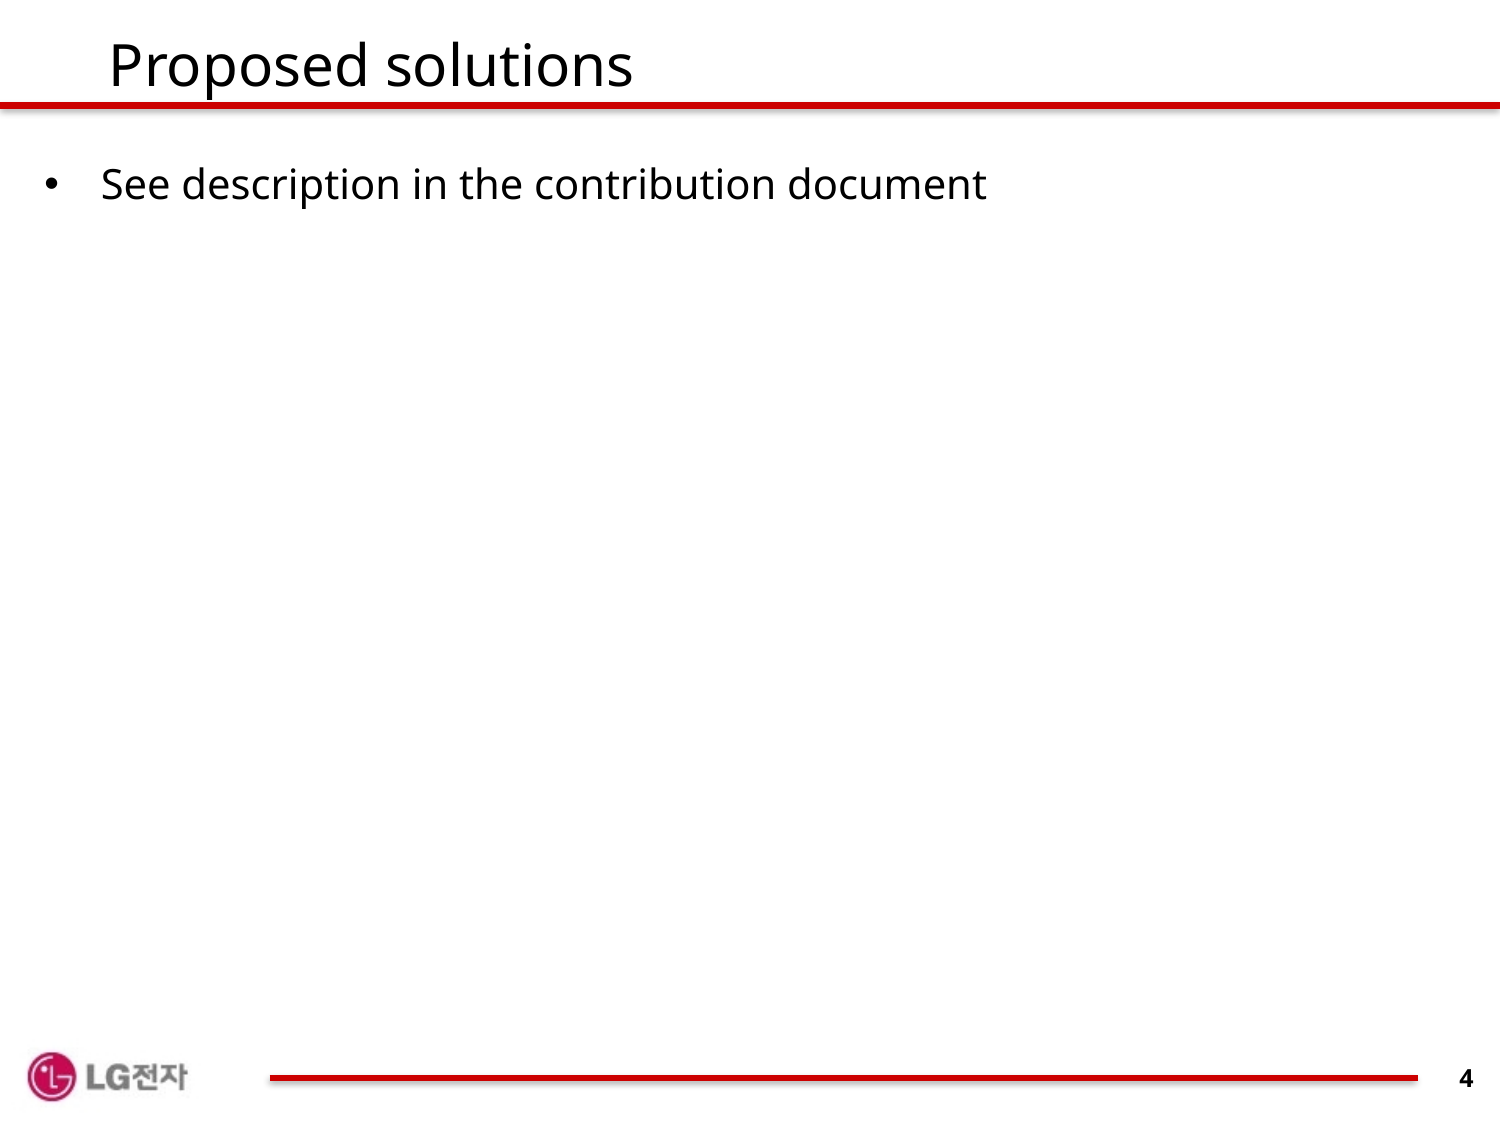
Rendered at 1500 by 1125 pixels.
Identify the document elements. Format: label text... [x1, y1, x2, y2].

title Proposed solutions [93, 32, 1243, 94]
list See description in the contribution document [29, 125, 1471, 1059]
slide_number 4 [1417, 1054, 1489, 1114]
picture [0, 1037, 249, 1125]
